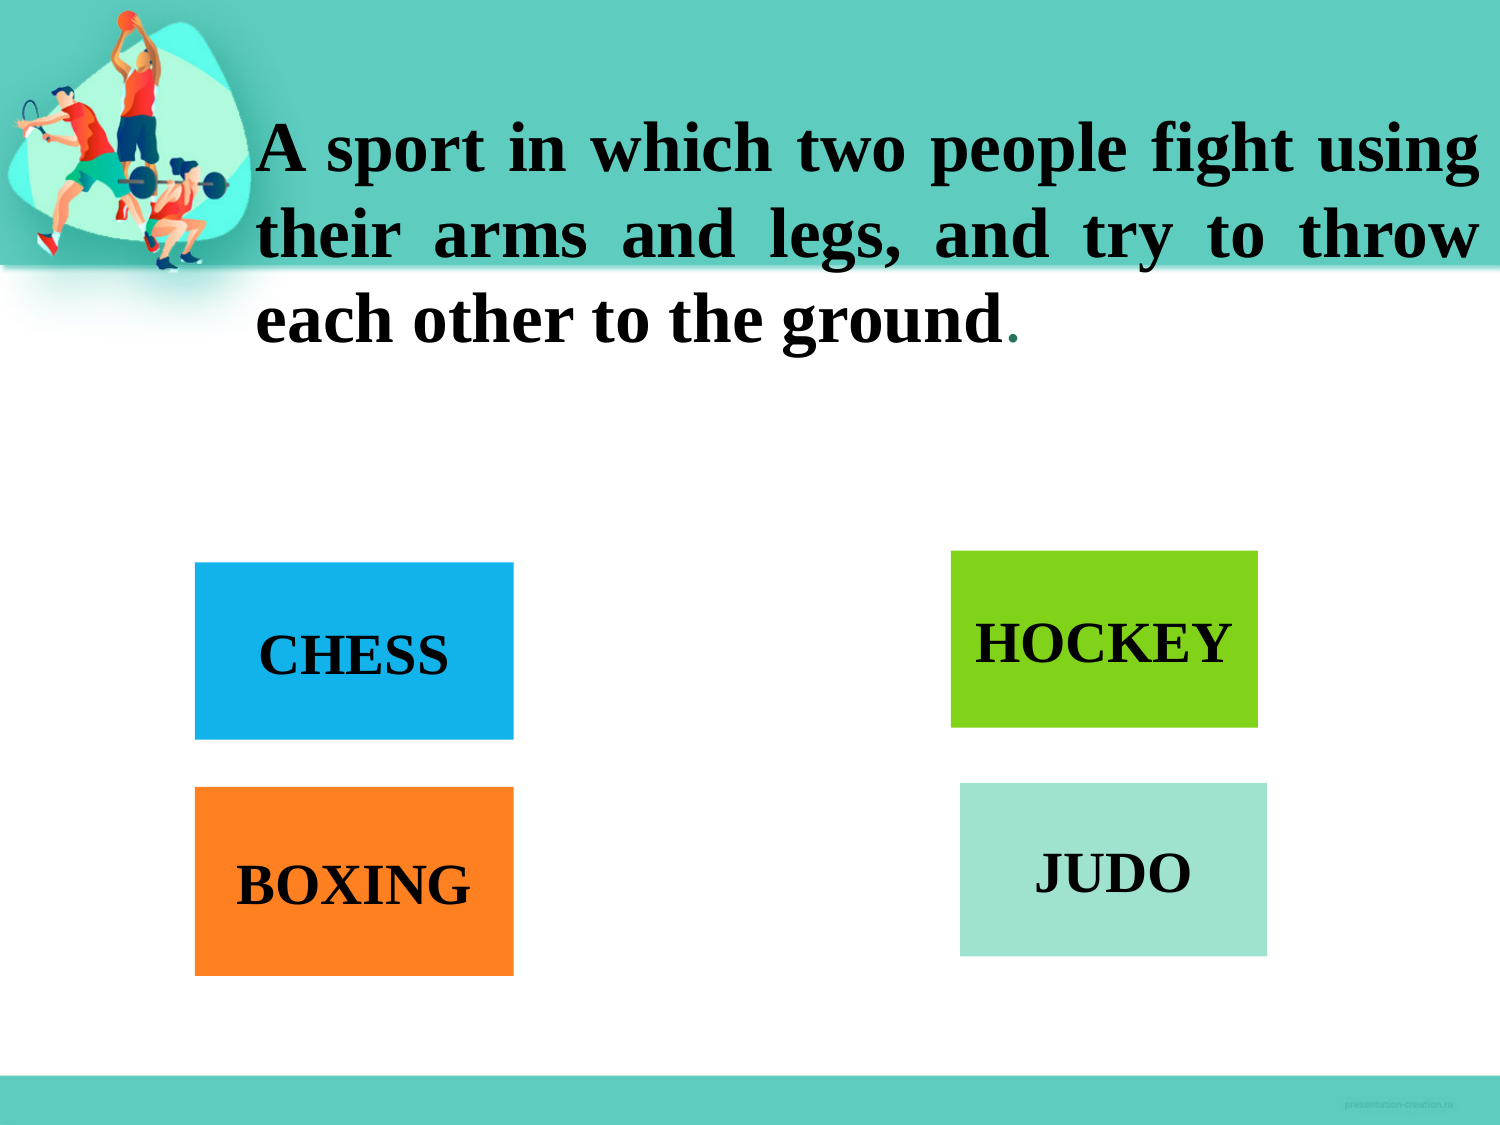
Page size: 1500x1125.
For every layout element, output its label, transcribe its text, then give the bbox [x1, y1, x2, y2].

text_box CHESS [193, 560, 516, 742]
title A sport in which two people fight using their arms and legs, and try to throw each other to the ground. [240, 90, 1497, 367]
text_box JUDO [958, 781, 1269, 958]
text_box HOCKEY [949, 549, 1260, 730]
text_box BOXING [193, 785, 516, 978]
picture [0, 0, 1500, 1125]
